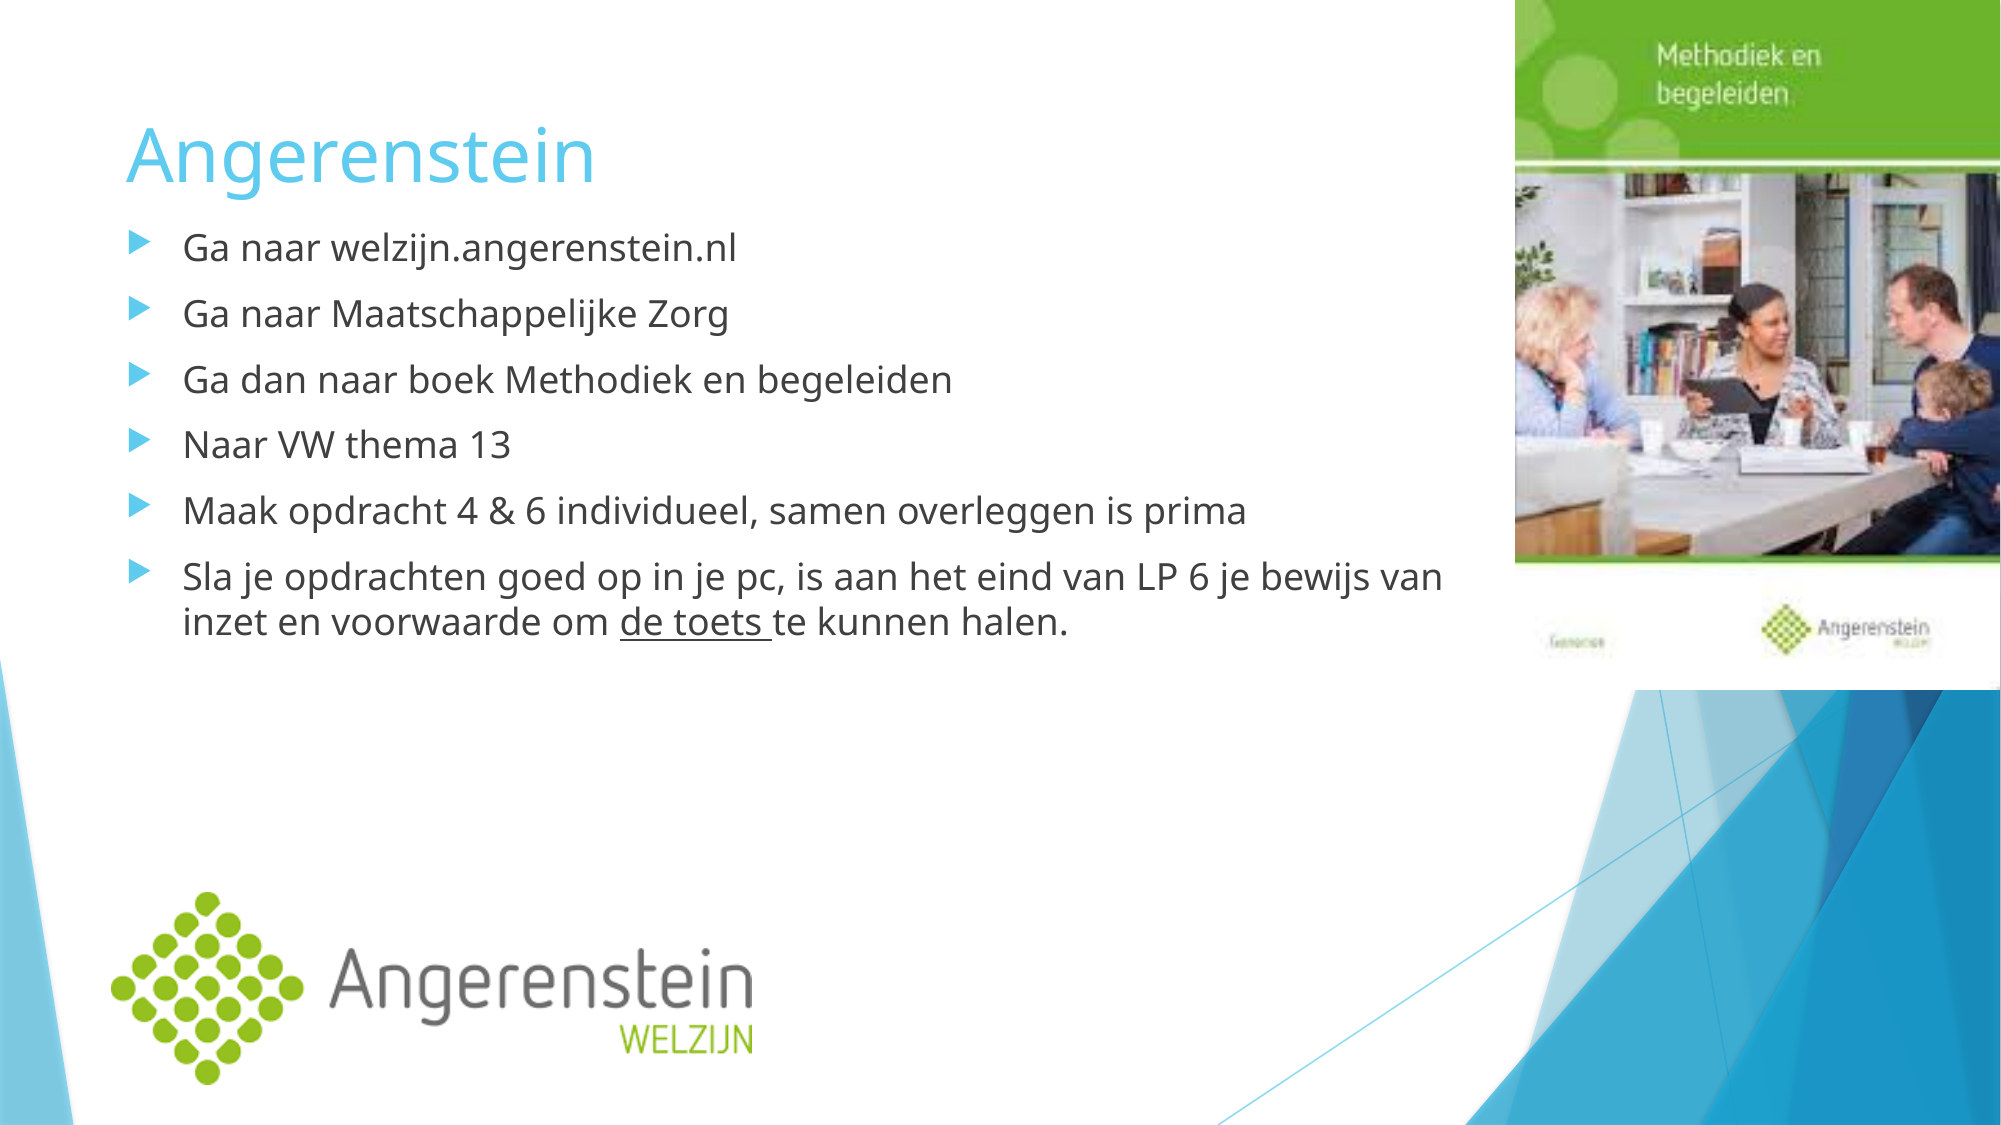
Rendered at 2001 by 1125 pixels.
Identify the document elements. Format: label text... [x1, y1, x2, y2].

picture [110, 892, 753, 1086]
picture [1515, 0, 2000, 691]
title Angerenstein [111, 99, 1510, 216]
list Ga naar welzijn.angerenstein.nl Ga naar Maatschappelijke Zorg Ga dan naar boek Methodiek en begeleiden Naar VW thema 13 Maak opdracht 4 & 6 individueel, samen overleggen is prima Sla je opdrachten goed op in je pc, is aan het eind van LP 6 je bewijs van inzet en voorwaarde om de toets te kunnen halen. [111, 216, 1522, 853]
